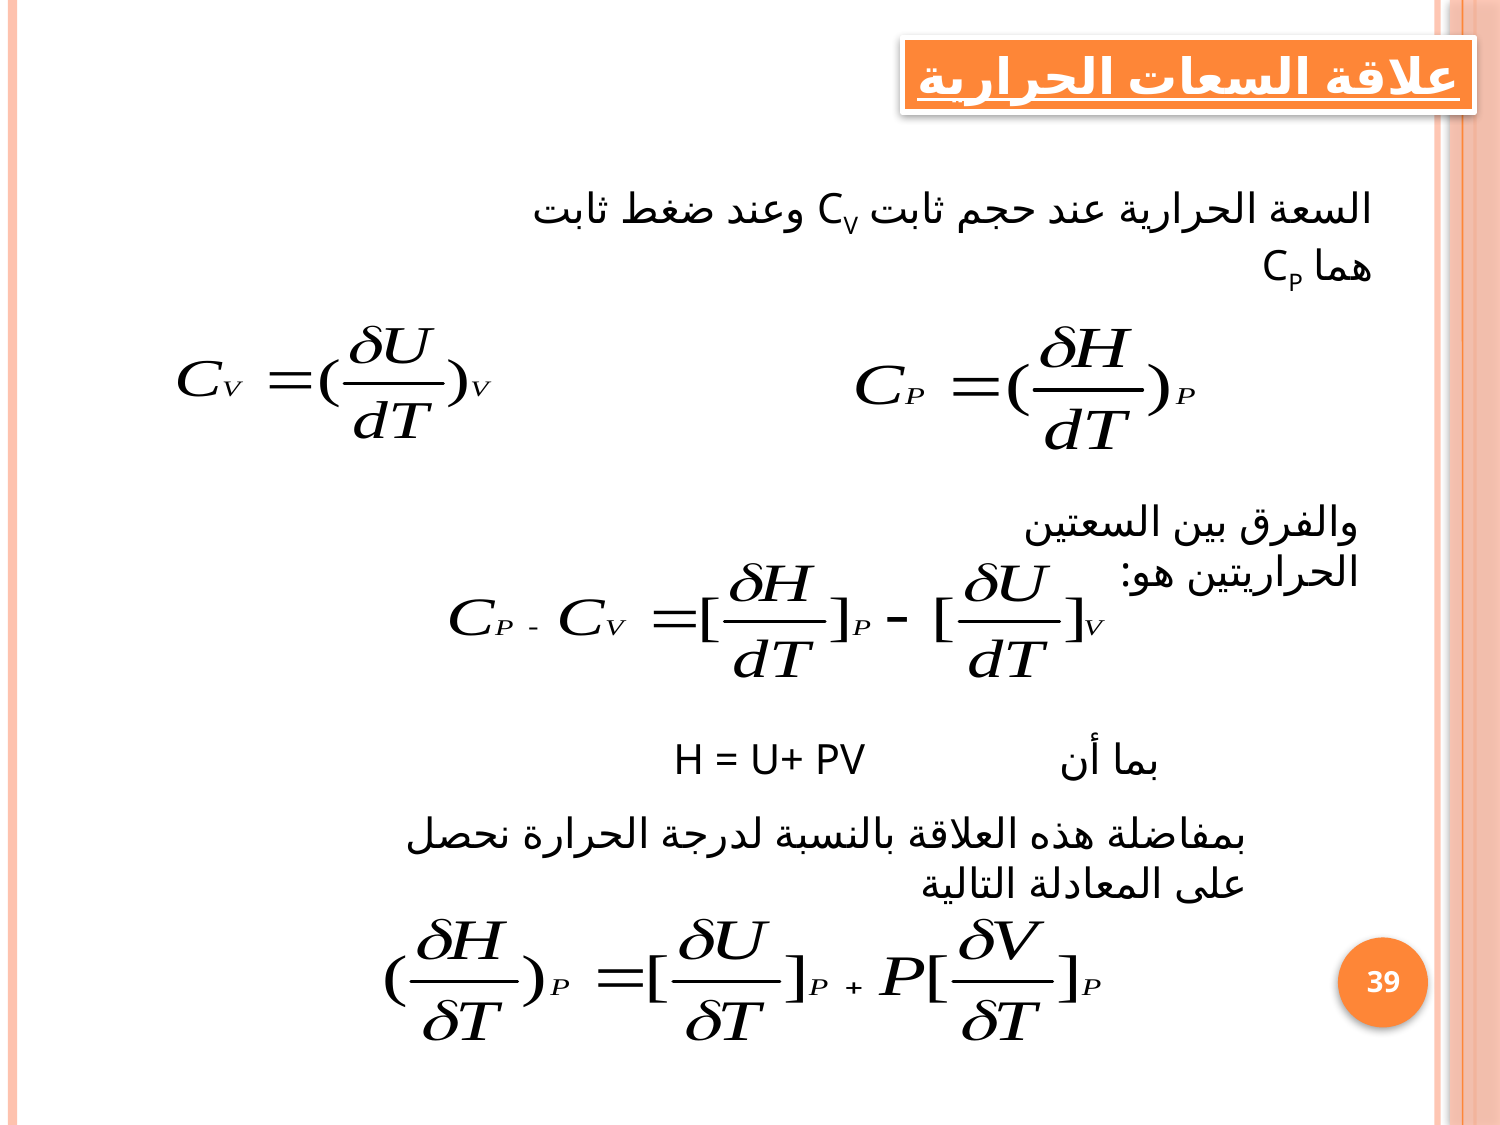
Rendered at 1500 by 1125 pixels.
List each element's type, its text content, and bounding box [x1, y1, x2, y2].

text_box السعة الحرارية عند حجم ثابت CV وعند ضغط ثابت هما CP [450, 174, 1388, 304]
slide_number 39 [1333, 940, 1434, 1027]
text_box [436, 549, 1122, 691]
text_box علاقة السعات الحرارية [900, 35, 1477, 115]
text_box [842, 311, 1215, 463]
text_box بما أن H = U+ PV [462, 725, 1175, 790]
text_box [164, 311, 506, 451]
text_box بمفاضلة هذه العلاقة بالنسبة لدرجة الحرارة نحصل على المعادلة التالية [312, 799, 1263, 915]
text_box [371, 904, 1117, 1054]
text_box والفرق بين السعتين الحراريتين هو: [875, 487, 1375, 603]
